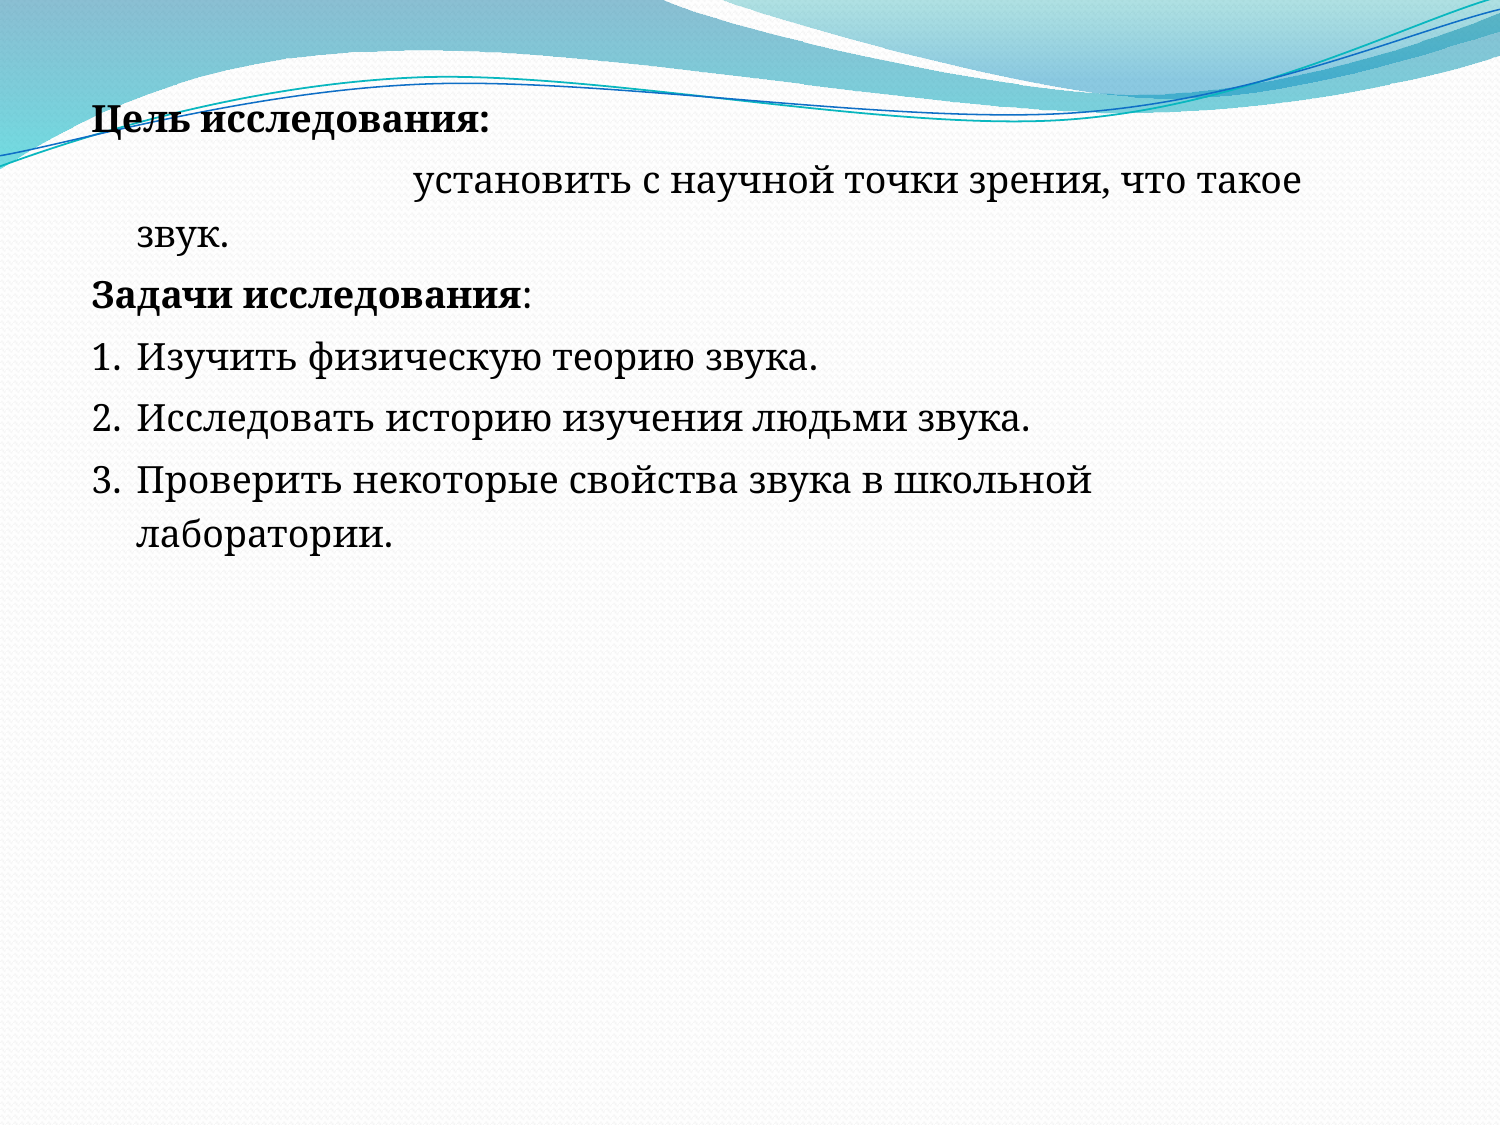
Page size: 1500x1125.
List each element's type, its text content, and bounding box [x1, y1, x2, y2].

text_box Цель исследования: установить с научной точки зрения, что такое звук. Задачи исследования: 1. Изучить физическую теорию звука. 2. Исследовать историю изучения людьми звука. 3. Проверить некоторые свойства звука в школьной лаборатории. [76, 78, 1365, 563]
